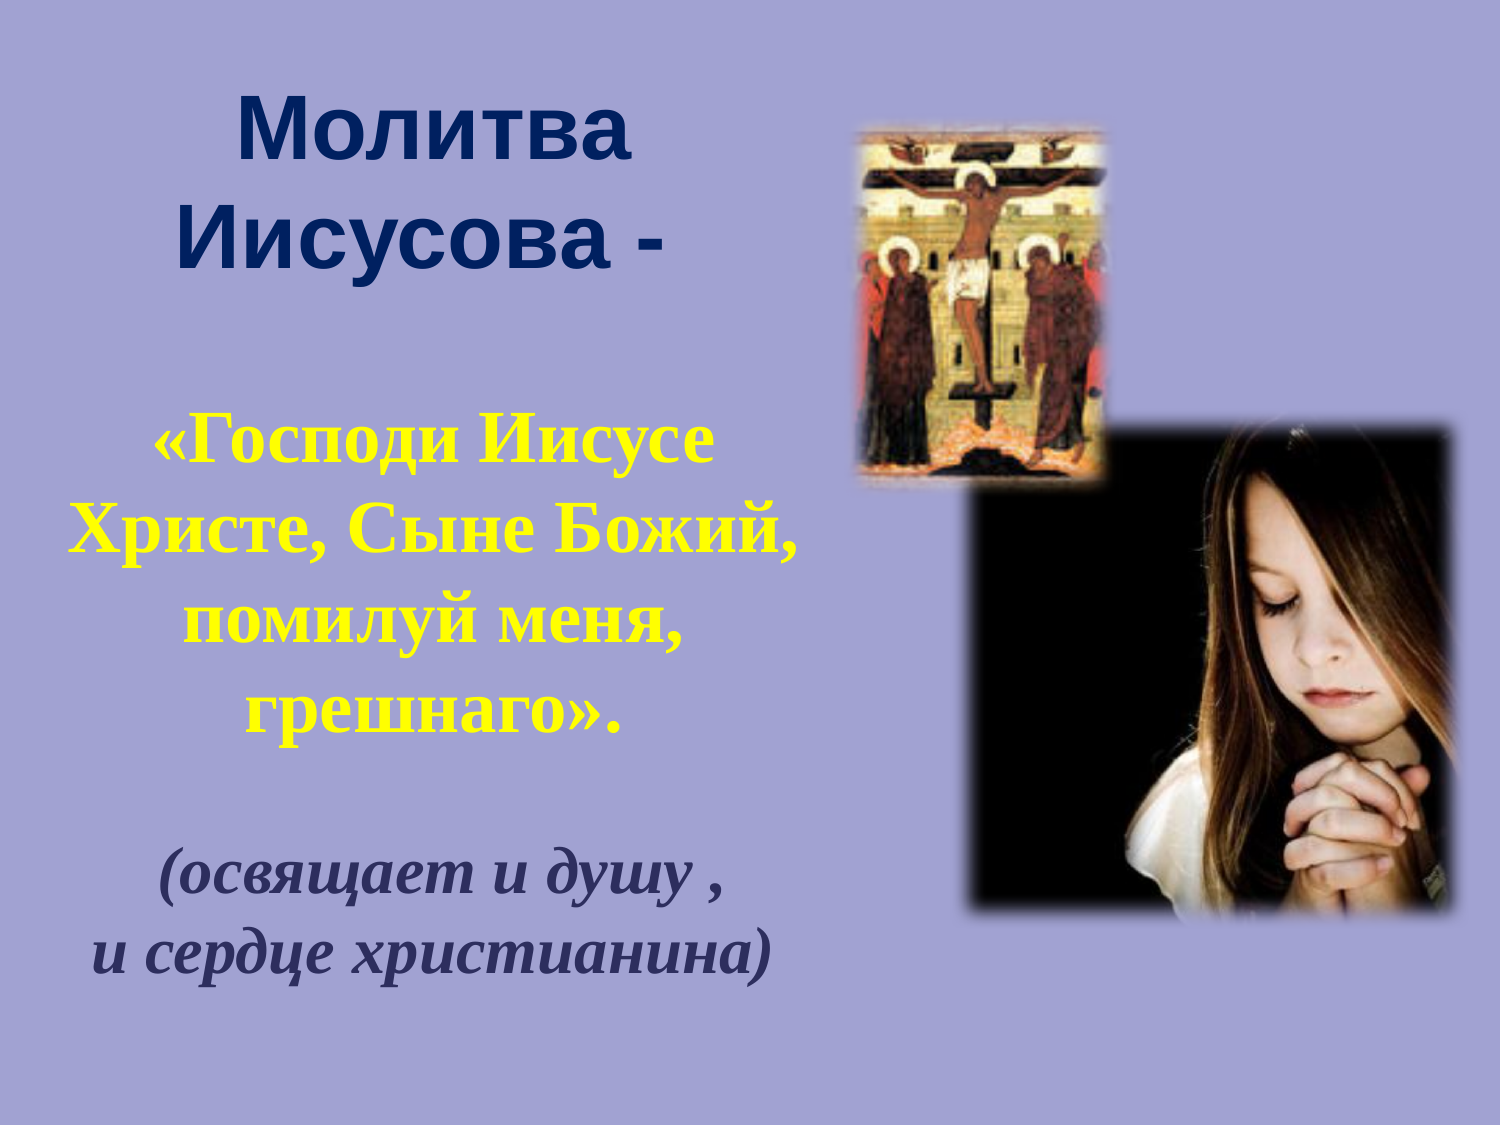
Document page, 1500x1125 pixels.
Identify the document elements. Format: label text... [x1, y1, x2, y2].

title Молитва Иисусова - «Господи Иисусе Христе, Сыне Божий, помилуй меня, грешнаго». (освящает и душу , и сердце христианина) [0, 0, 868, 1055]
picture [844, 113, 1469, 929]
